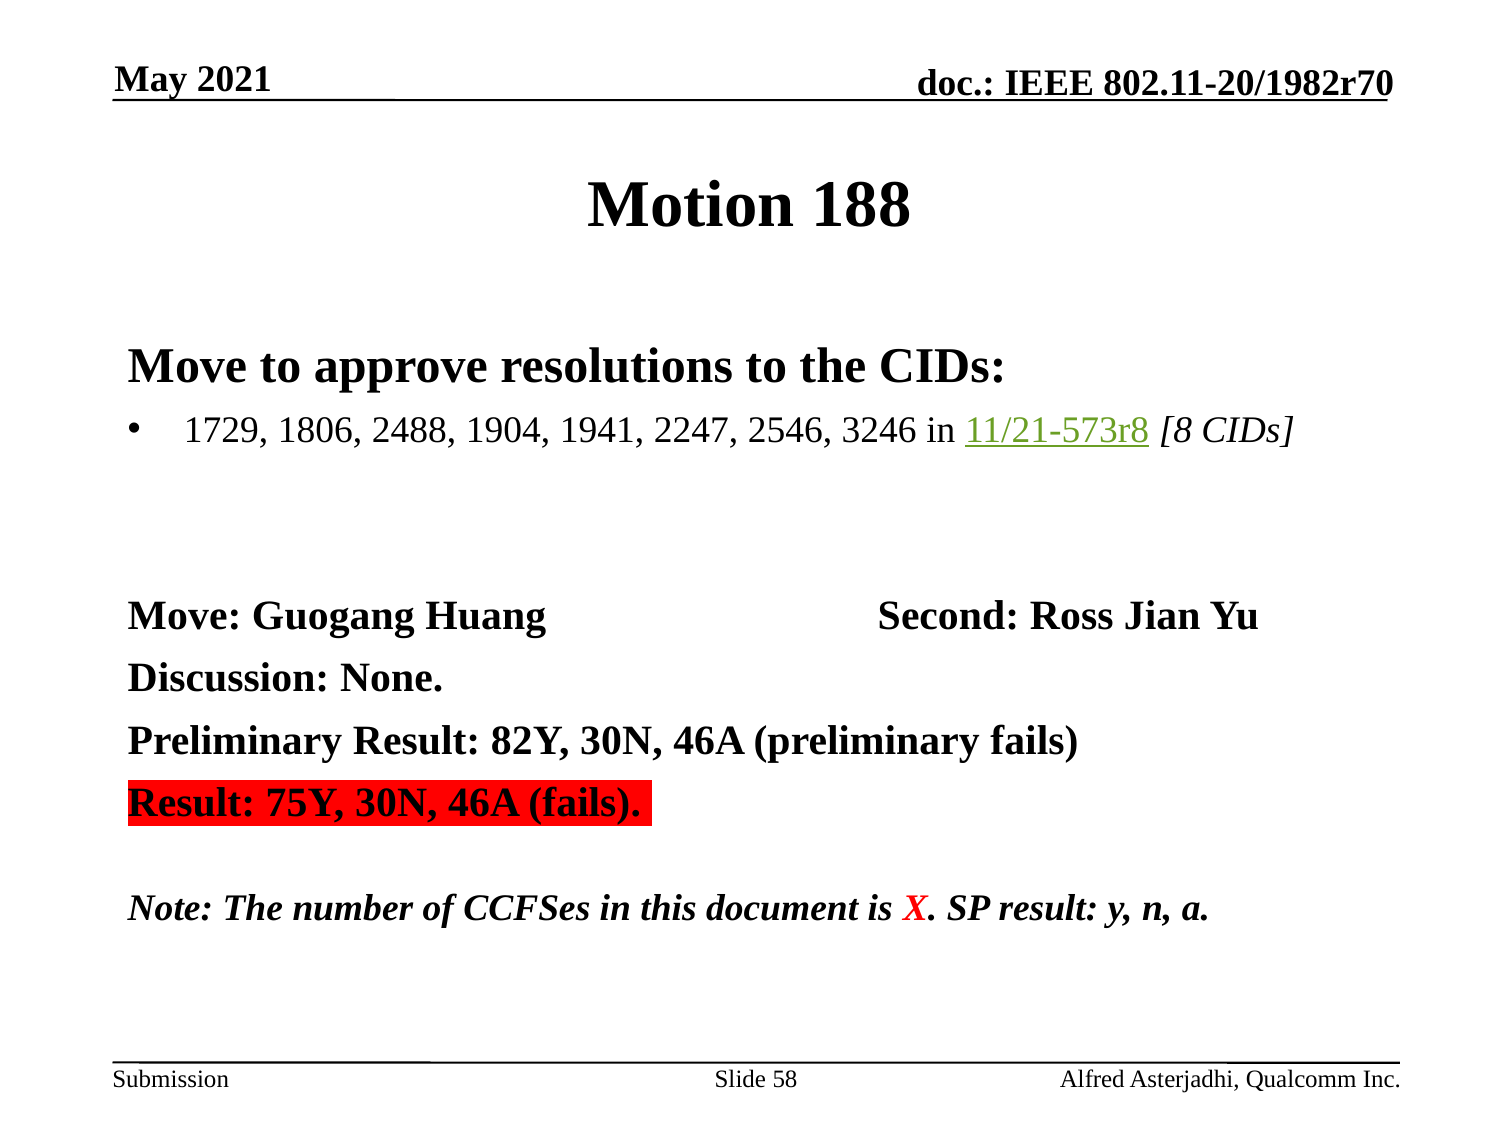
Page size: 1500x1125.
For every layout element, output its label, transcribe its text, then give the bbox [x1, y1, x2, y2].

list Move to approve resolutions to the CIDs: 1729, 1806, 2488, 1904, 1941, 2247, 2546, 3246 in 11/21-573r8 [8 CIDs] Move: Guogang Huang Second: Ross Jian Yu Discussion: None. Preliminary Result: 82Y, 30N, 46A (preliminary fails) Result: 75Y, 30N, 46A (fails). Note: The number of CCFSes in this document is X. SP result: y, n, a. [112, 324, 1388, 1000]
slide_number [114, 54, 423, 100]
title Motion 188 [112, 112, 1388, 288]
footer Alfred Asterjadhi, Qualcomm Inc. [878, 1061, 1402, 1093]
slide_number Slide 58 [712, 1061, 800, 1123]
